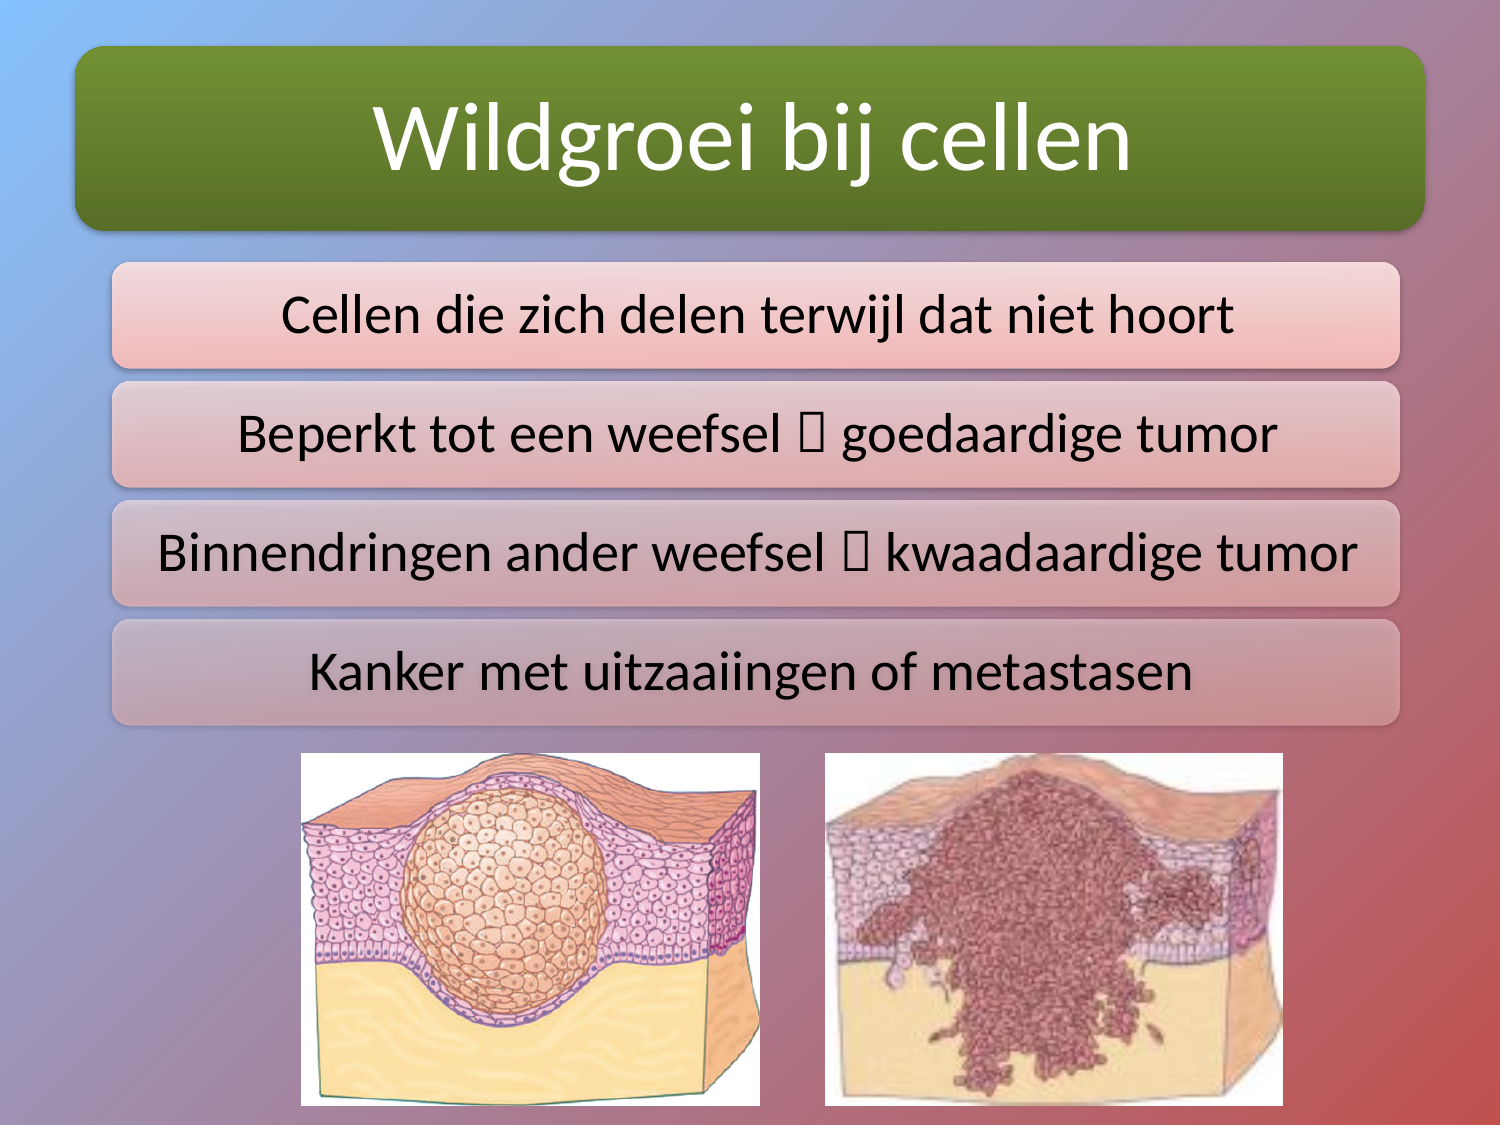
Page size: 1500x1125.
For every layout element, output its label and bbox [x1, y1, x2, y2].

picture [825, 753, 1283, 1107]
picture [300, 753, 760, 1107]
list [111, 255, 1400, 733]
text_box [74, 44, 1426, 233]
